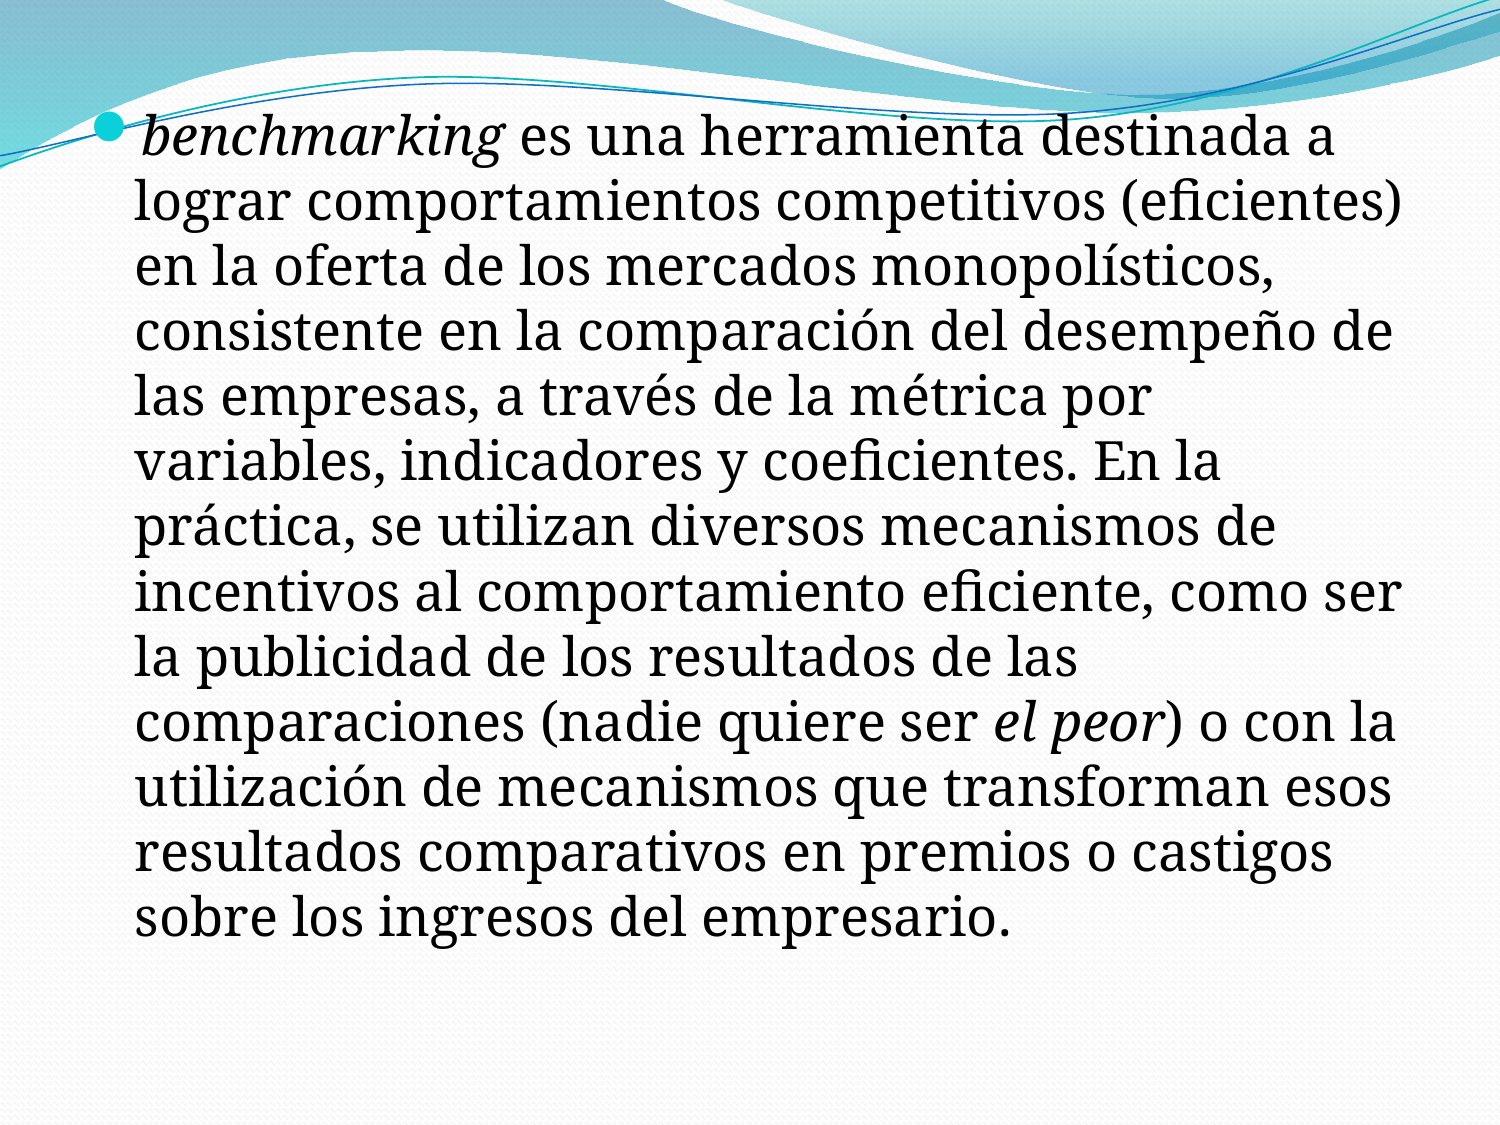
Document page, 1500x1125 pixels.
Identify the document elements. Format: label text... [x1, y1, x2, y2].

list benchmarking es una herramienta destinada a lograr comportamientos competitivos (eficientes) en la oferta de los mercados monopolísticos, consistente en la comparación del desempeño de las empresas, a través de la métrica por variables, indicadores y coeficientes. En la práctica, se utilizan diversos mecanismos de incentivos al comportamiento eficiente, como ser la publicidad de los resultados de las comparaciones (nadie quiere ser el peor) o con la utilización de mecanismos que transforman esos resultados comparativos en premios o castigos sobre los ingresos del empresario. [75, 93, 1425, 1005]
